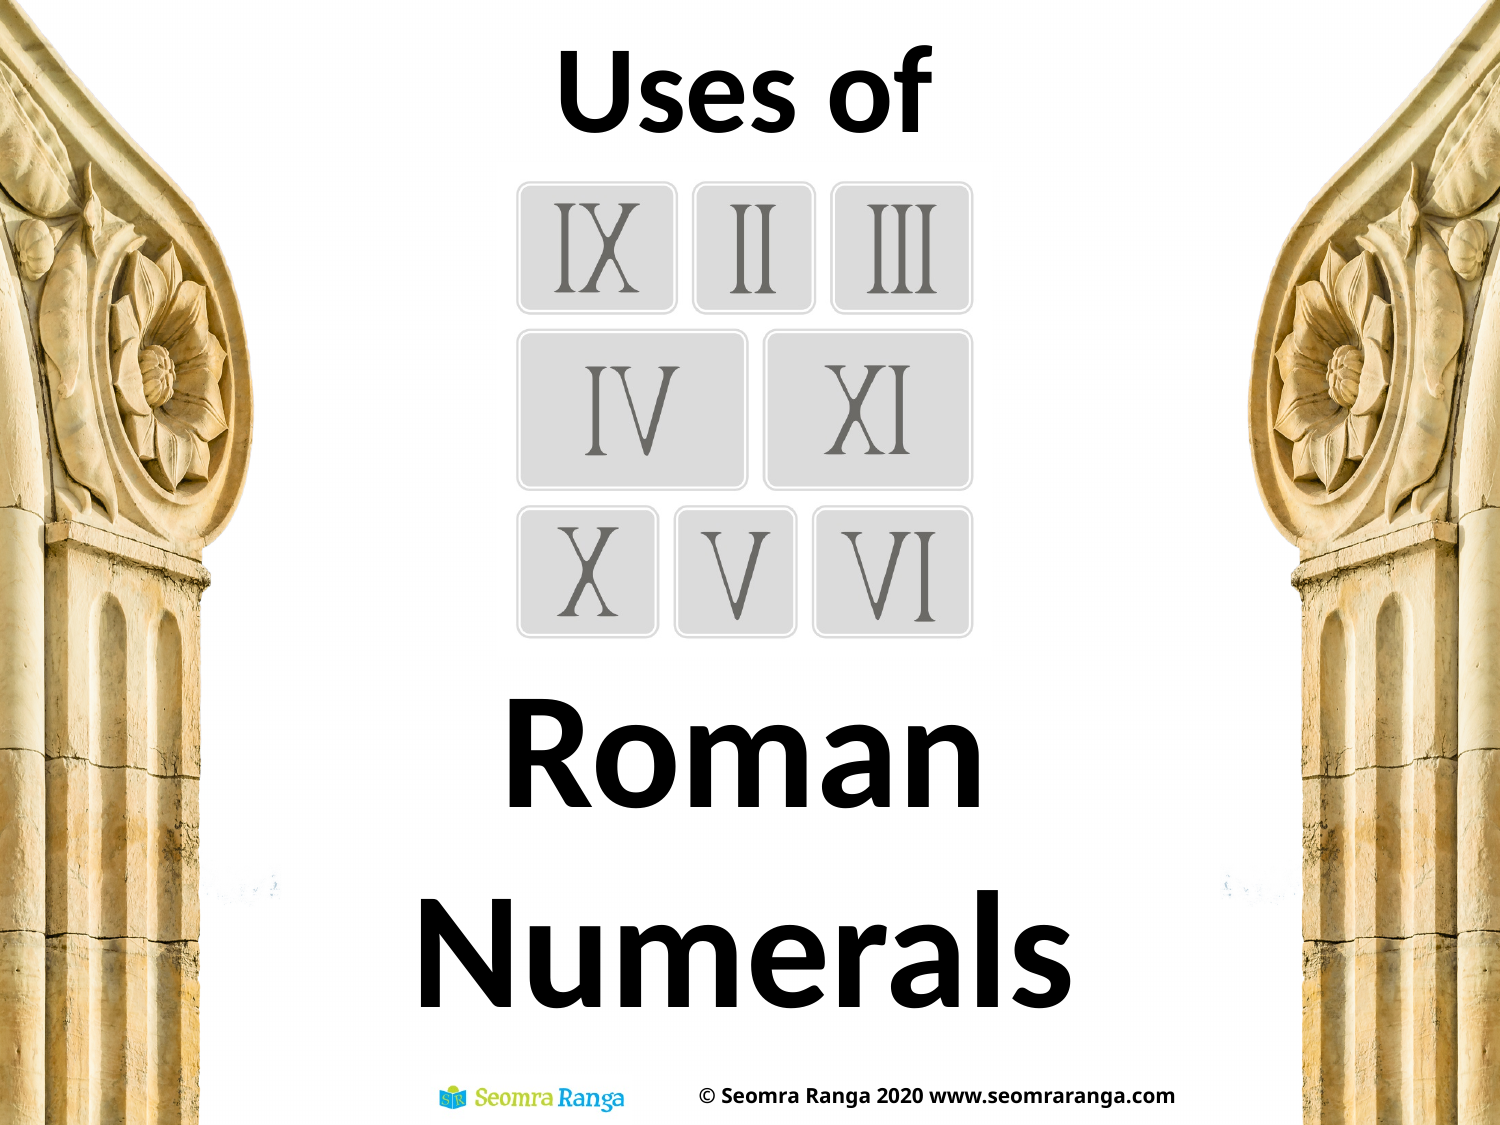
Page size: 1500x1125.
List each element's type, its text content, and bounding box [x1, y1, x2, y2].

text_box Roman Numerals [206, 633, 1282, 1048]
text_box Uses of [206, 0, 1282, 165]
text_box © Seomra Ranga 2020 www.seomraranga.com [659, 1074, 1215, 1115]
picture [0, 0, 1500, 1125]
